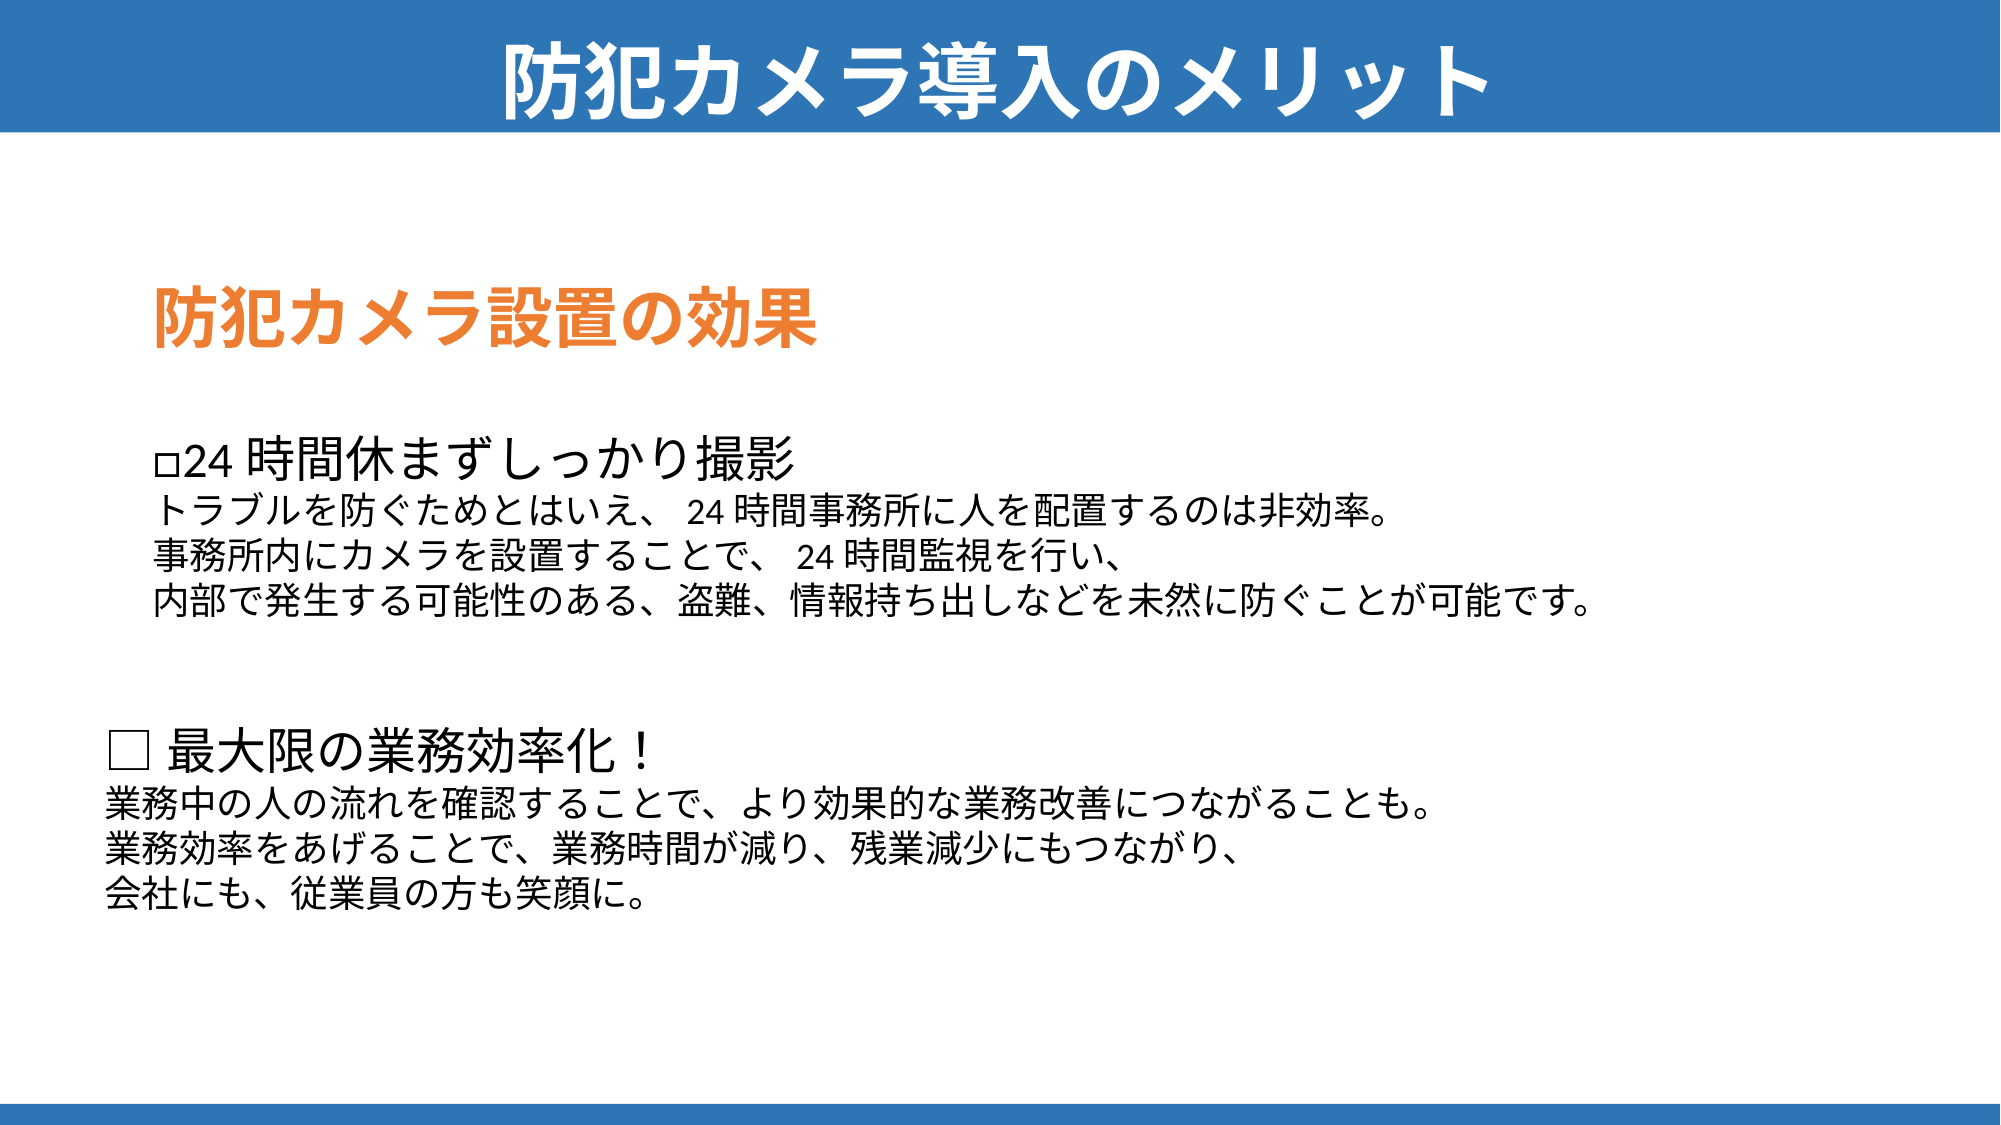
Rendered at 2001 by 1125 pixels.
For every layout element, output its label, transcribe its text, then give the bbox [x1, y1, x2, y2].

text_box □24時間休まずしっかり撮影 トラブルを防ぐためとはいえ、24時間事務所に人を配置するのは非効率。 事務所内にカメラを設置することで、24時間監視を行い、 内部で発生する可能性のある、盗難、情報持ち出しなどを未然に防ぐことが可能です。 [137, 420, 1644, 765]
text_box 防犯カメラ導入のメリット [485, 21, 1515, 137]
text_box □最大限の業務効率化！ 業務中の人の流れを確認することで、より効果的な業務改善につながることも。 業務効率をあげることで、業務時間が減り、残業減少にもつながり、 会社にも、従業員の方も笑顔に。 [89, 712, 1466, 923]
list 防犯カメラ設置の効果 [137, 277, 1863, 361]
text_box [0, 1103, 2000, 1125]
text_box [0, 0, 2000, 133]
